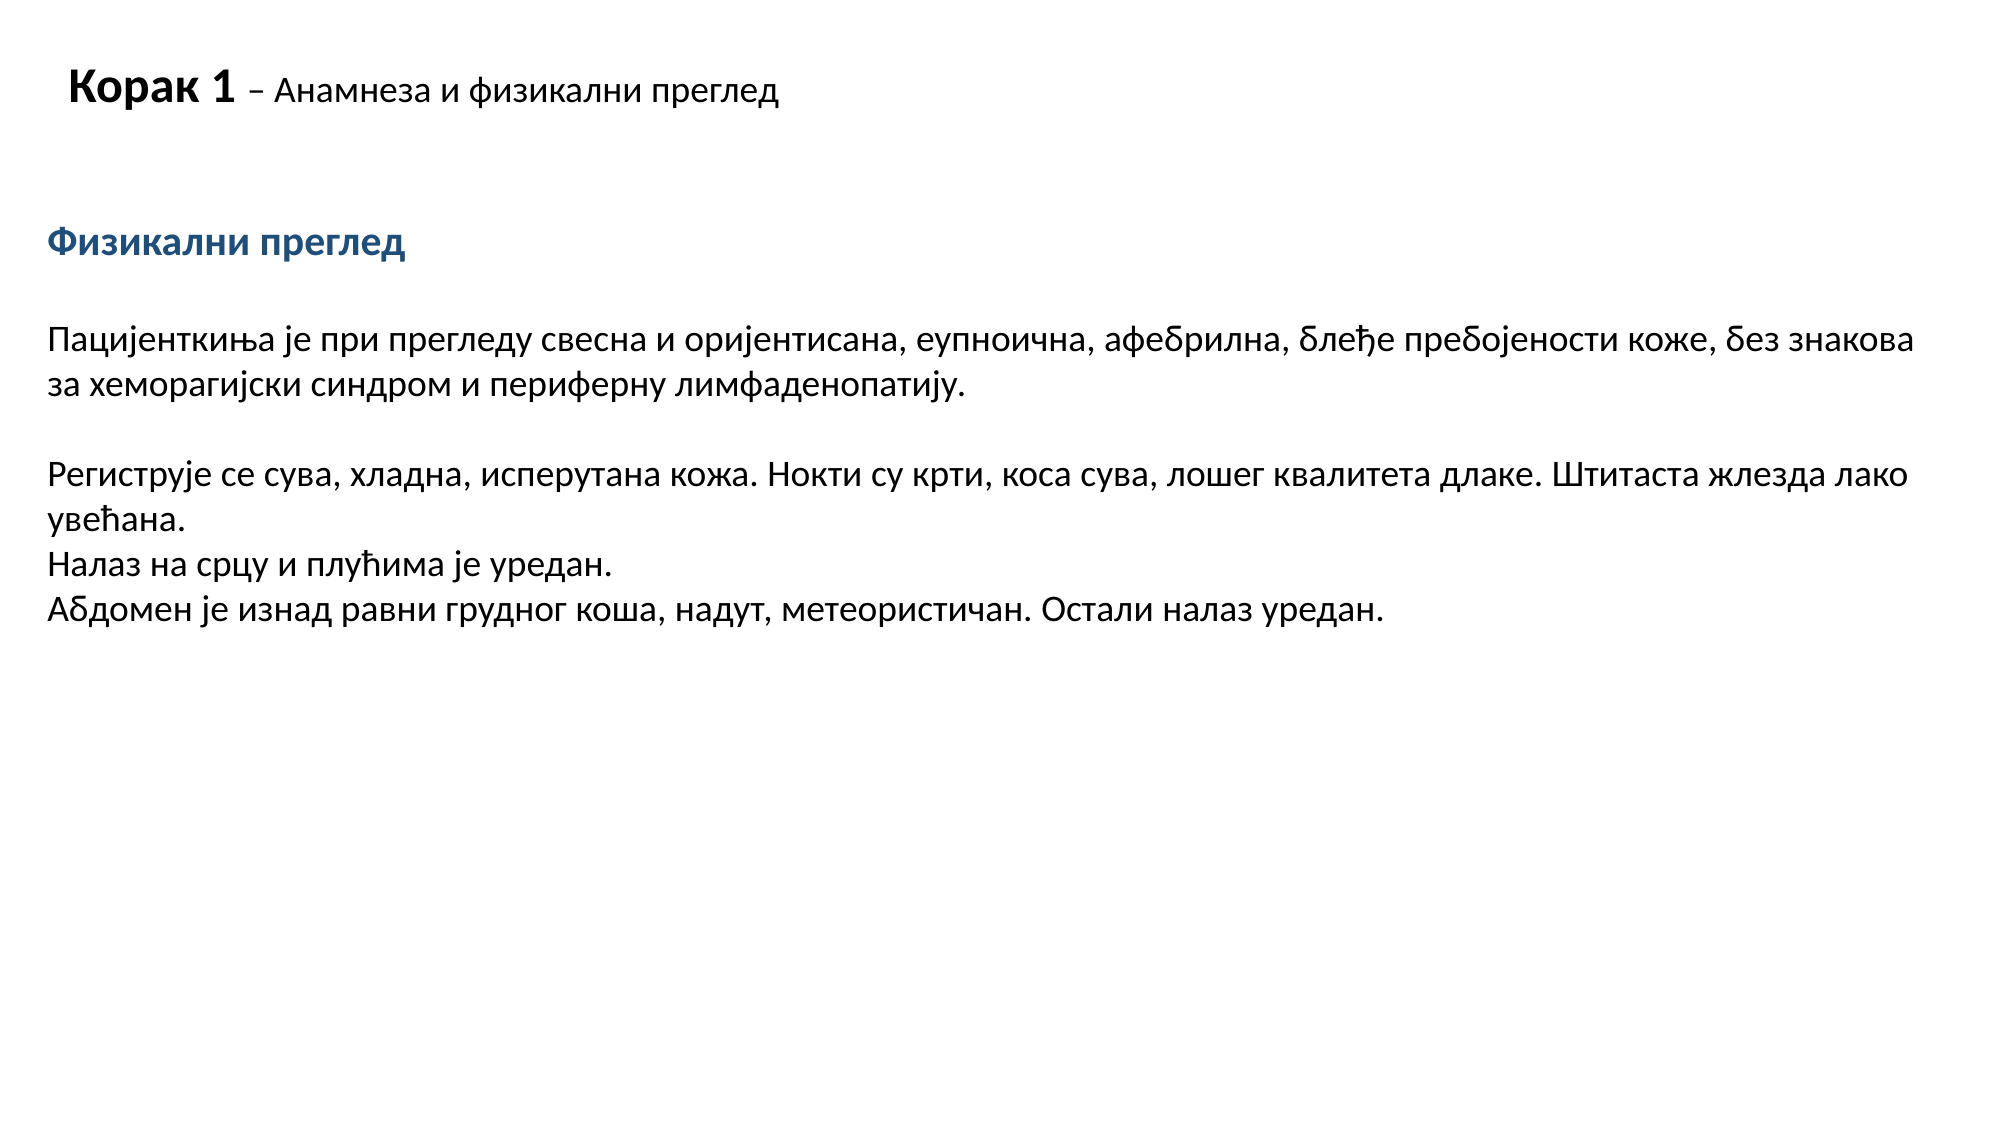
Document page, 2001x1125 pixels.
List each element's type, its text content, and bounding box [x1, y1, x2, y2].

text_box Корак 1 – Анамнеза и физикални преглед [53, 45, 795, 121]
text_box Физикални преглед Пацијенткиња је при прегледу свесна и оријентисана, еупноична, афебрилна, блеђе пребојености коже, без знакова за хеморагијски синдром и периферну лимфаденопатију. Региструје се сува, хладна, исперутана кожа. Нокти су крти, коса сува, лошег квалитета длаке. Штитаста жлезда лако увећана. Налаз на срцу и плућима је уредан. Абдомен је изнад равни грудног коша, надут, метеористичан. Остали налаз уредан. [32, 206, 1935, 727]
